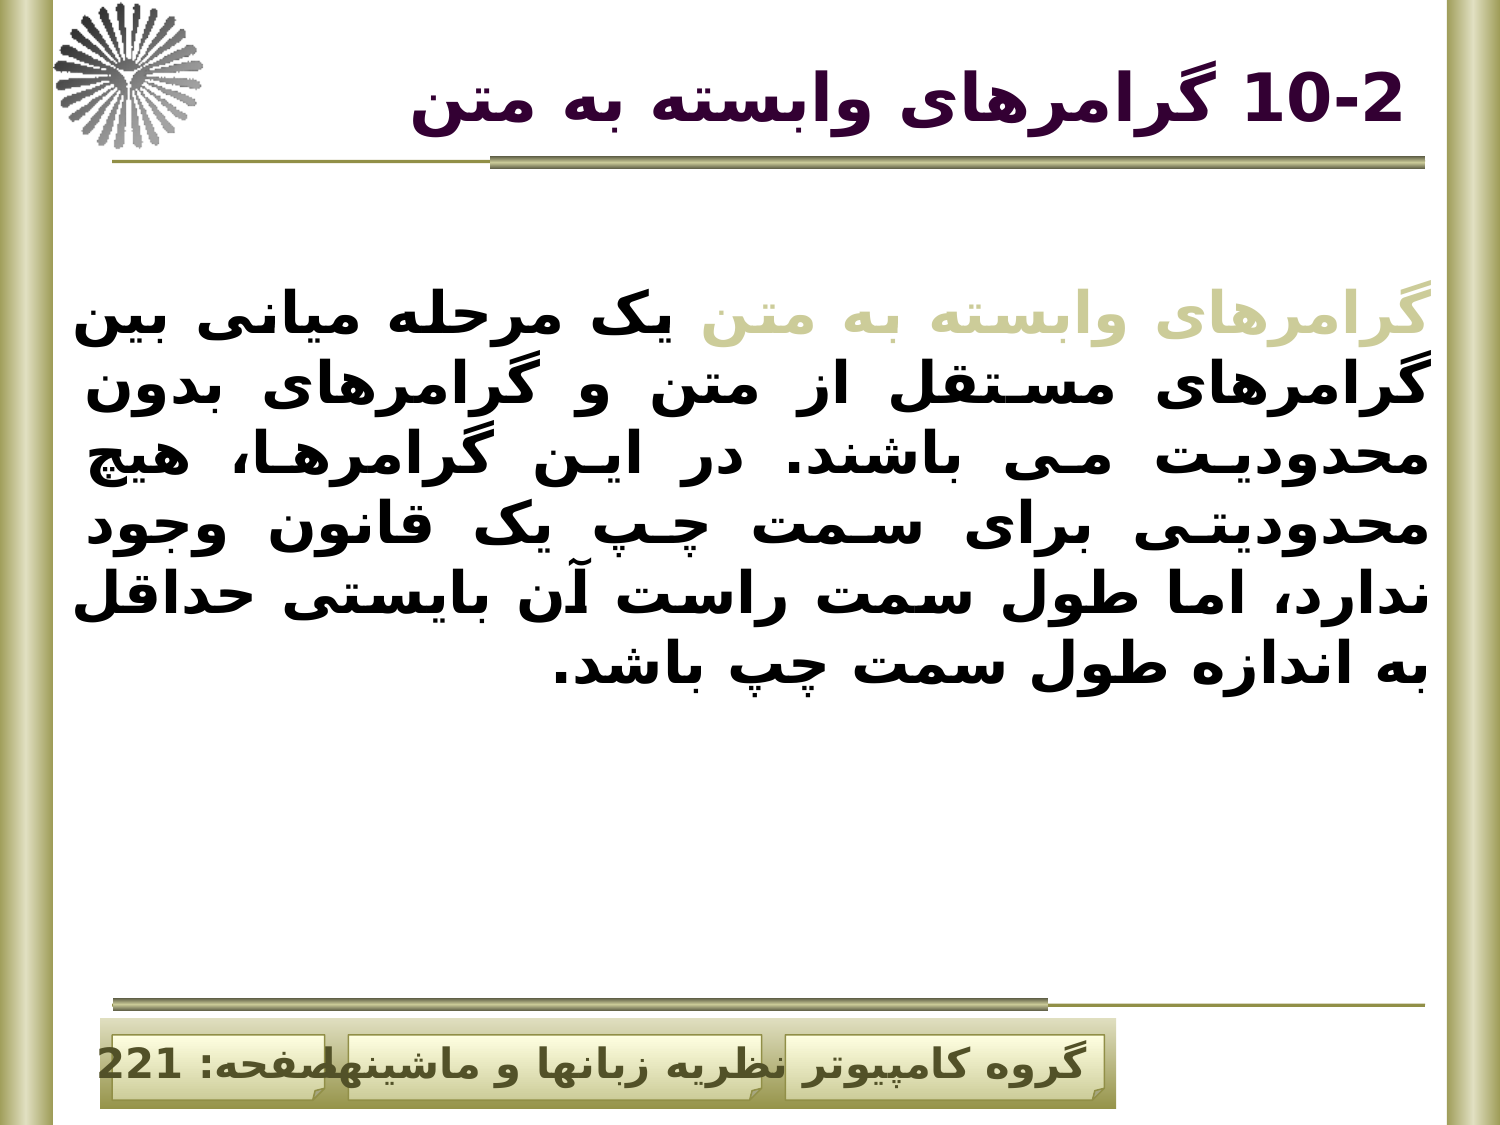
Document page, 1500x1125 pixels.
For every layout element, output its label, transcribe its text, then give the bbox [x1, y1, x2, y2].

text_box گرامرهای وابسته به متن یک مرحله میانی بین گرامرهای مستقل از متن و گرامرهای بدون محدودیت می باشند. در این گرامرها، هیچ محدودیتی برای سمت چپ یک قانون وجود ندارد، اما طول سمت راست آن بایستی حداقل به اندازه طول سمت چپ باشد. [53, 267, 1447, 703]
title 10-2 گرامرهای وابسته به متن [147, 42, 1423, 147]
